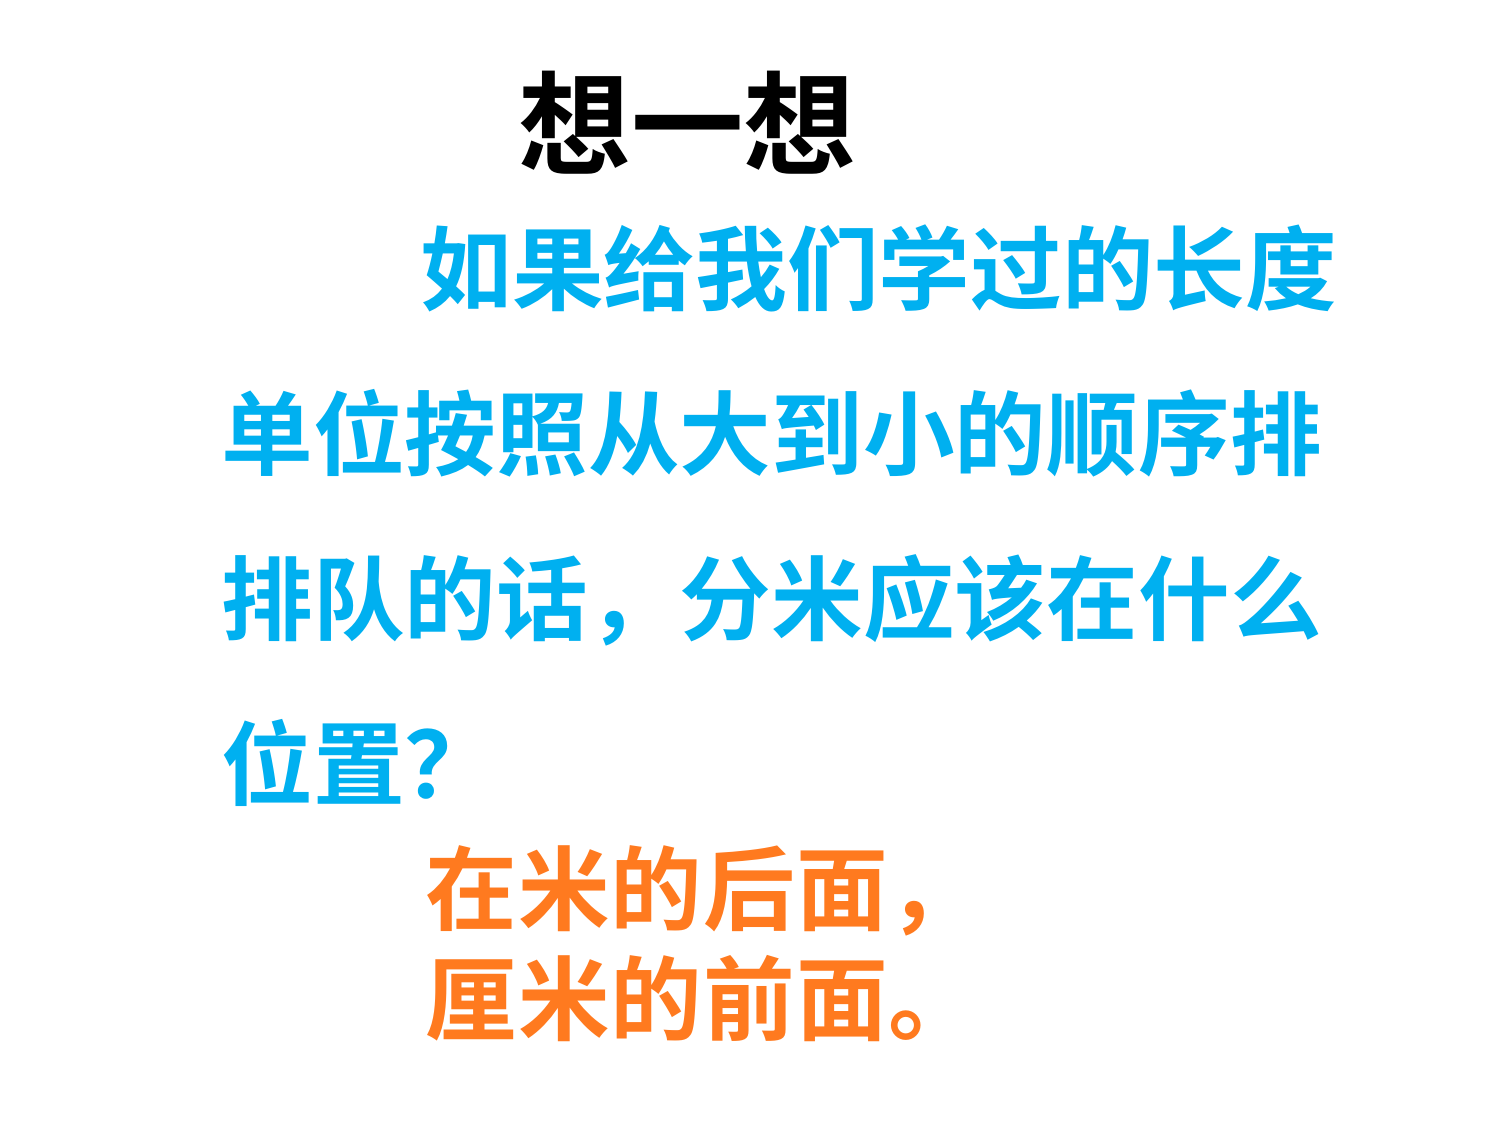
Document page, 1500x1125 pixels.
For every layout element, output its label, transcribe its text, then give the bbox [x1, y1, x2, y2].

text_box 如果给我们学过的长度单位按照从大到小的顺序排排队的话，分米应该在什么位置？ [206, 149, 1384, 824]
text_box 想一想 [504, 46, 903, 149]
text_box 在米的后面， 厘米的前面。 [240, 824, 1166, 1060]
